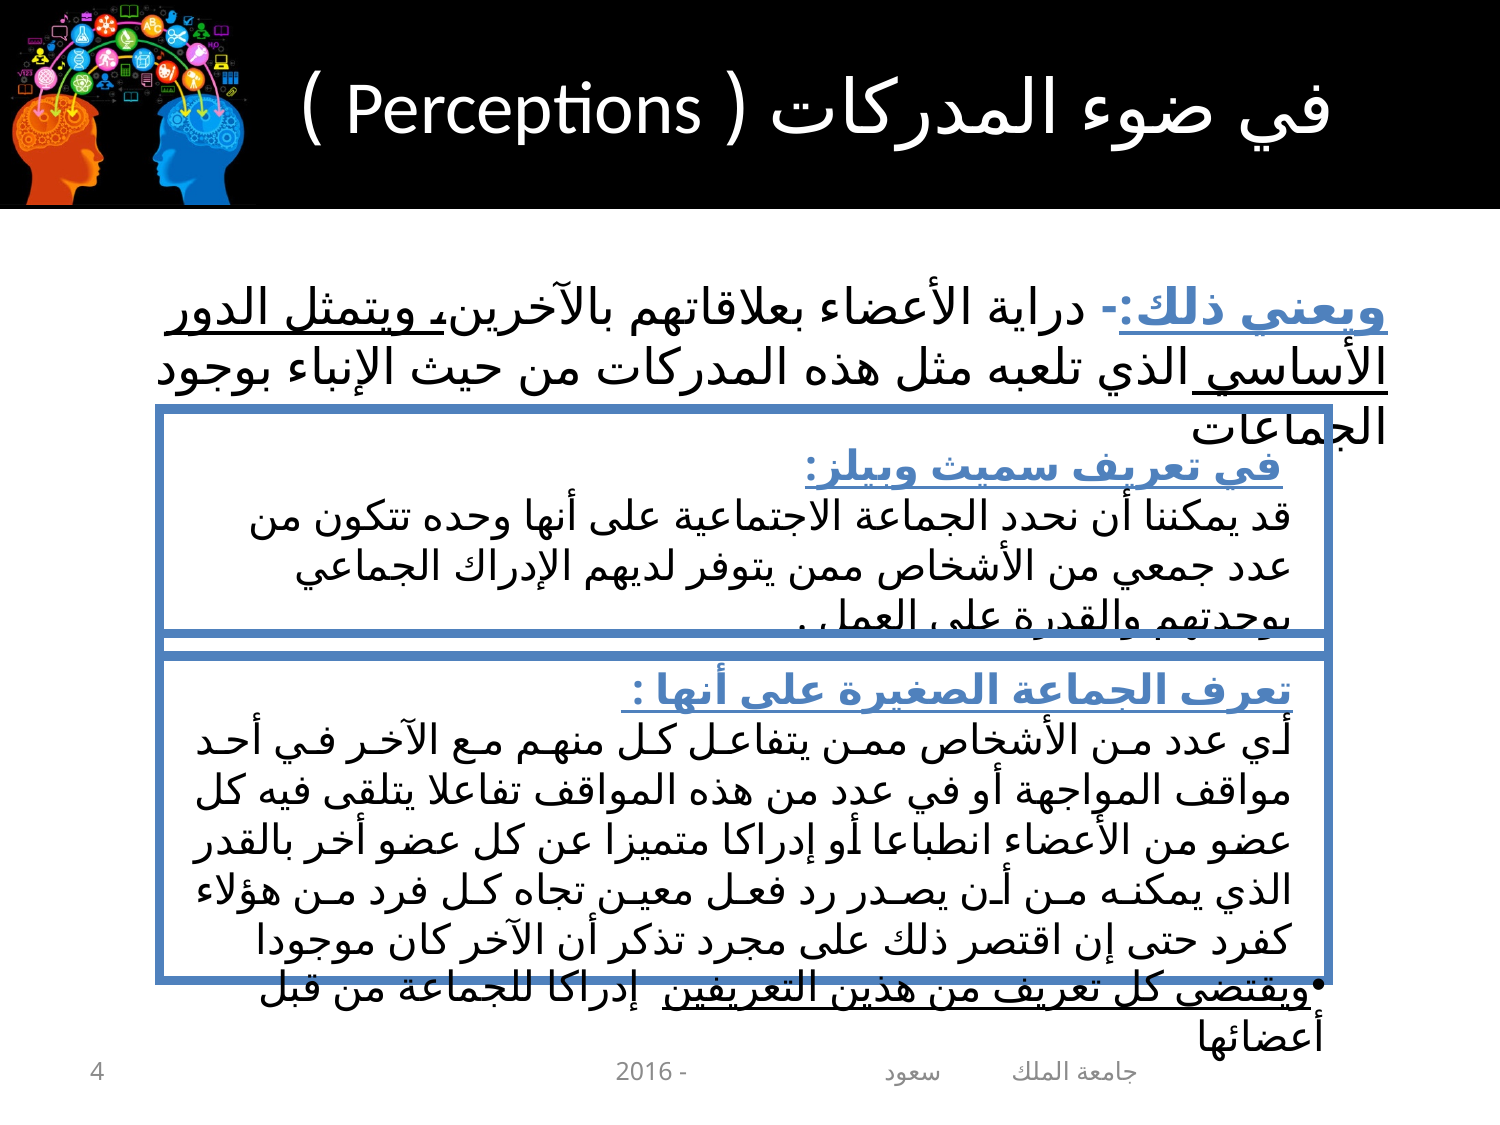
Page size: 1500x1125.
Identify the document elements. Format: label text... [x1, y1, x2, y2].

slide_number 4 [75, 1042, 242, 1103]
text_box ويعني ذلك:- دراية الأعضاء بعلاقاتهم بالآخرين، ويتمثل الدور الأساسي الذي تلعبه مثل هذه المدركات من حيث الإنباء بوجود الجماعات [53, 267, 1403, 598]
text_box في تعريف سميث وبيلز: قد يمكننا أن نحدد الجماعة الاجتماعية على أنها وحده تتكون من عدد جمعي من الأشخاص ممن يتوفر لديهم الإدراك الجماعي بوحدتهم والقدرة على العمل . [159, 408, 1329, 633]
text_box تعرف الجماعة الصغيرة على أنها : أي عدد من الأشخاص ممن يتفاعل كل منهم مع الآخر في أحد مواقف المواجهة أو في عدد من هذه المواقف تفاعلا يتلقى فيه كل عضو من الأعضاء انطباعا أو إدراكا متميزا عن كل عضو أخر بالقدر الذي يمكنه من أن يصدر رد فعل معين تجاه كل فرد من هؤلاء كفرد حتى إن اقتصر ذلك على مجرد تذكر أن الآخر كان موجودا [159, 633, 1329, 981]
text_box ويقتضى كل تعريف من هذين التعريفين إدراكا للجماعة من قبل أعضائها [242, 952, 1341, 1118]
text_box في ضوء المدركات ( Perceptions ) [257, 0, 1500, 209]
picture [0, 0, 256, 205]
